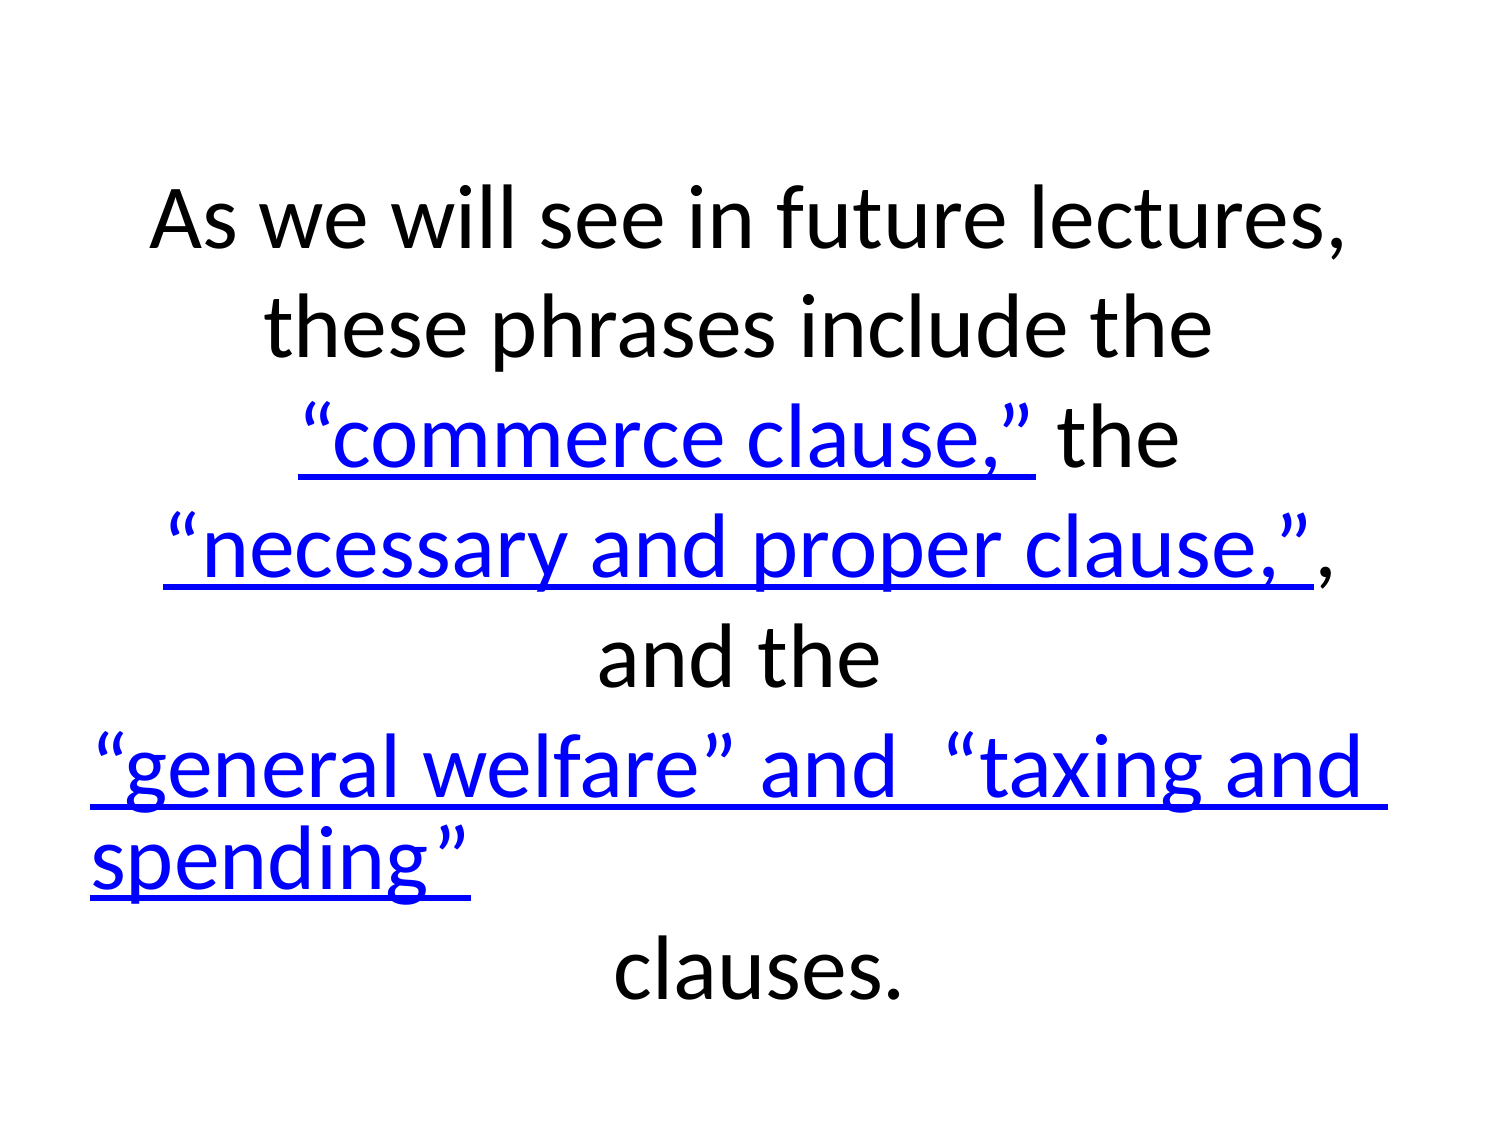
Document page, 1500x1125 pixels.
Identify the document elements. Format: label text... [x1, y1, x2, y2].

title As we will see in future lectures, these phrases include the “commerce clause,” the “necessary and proper clause,”, and the “general welfare” and “taxing and spending” clauses. [75, 45, 1425, 1038]
